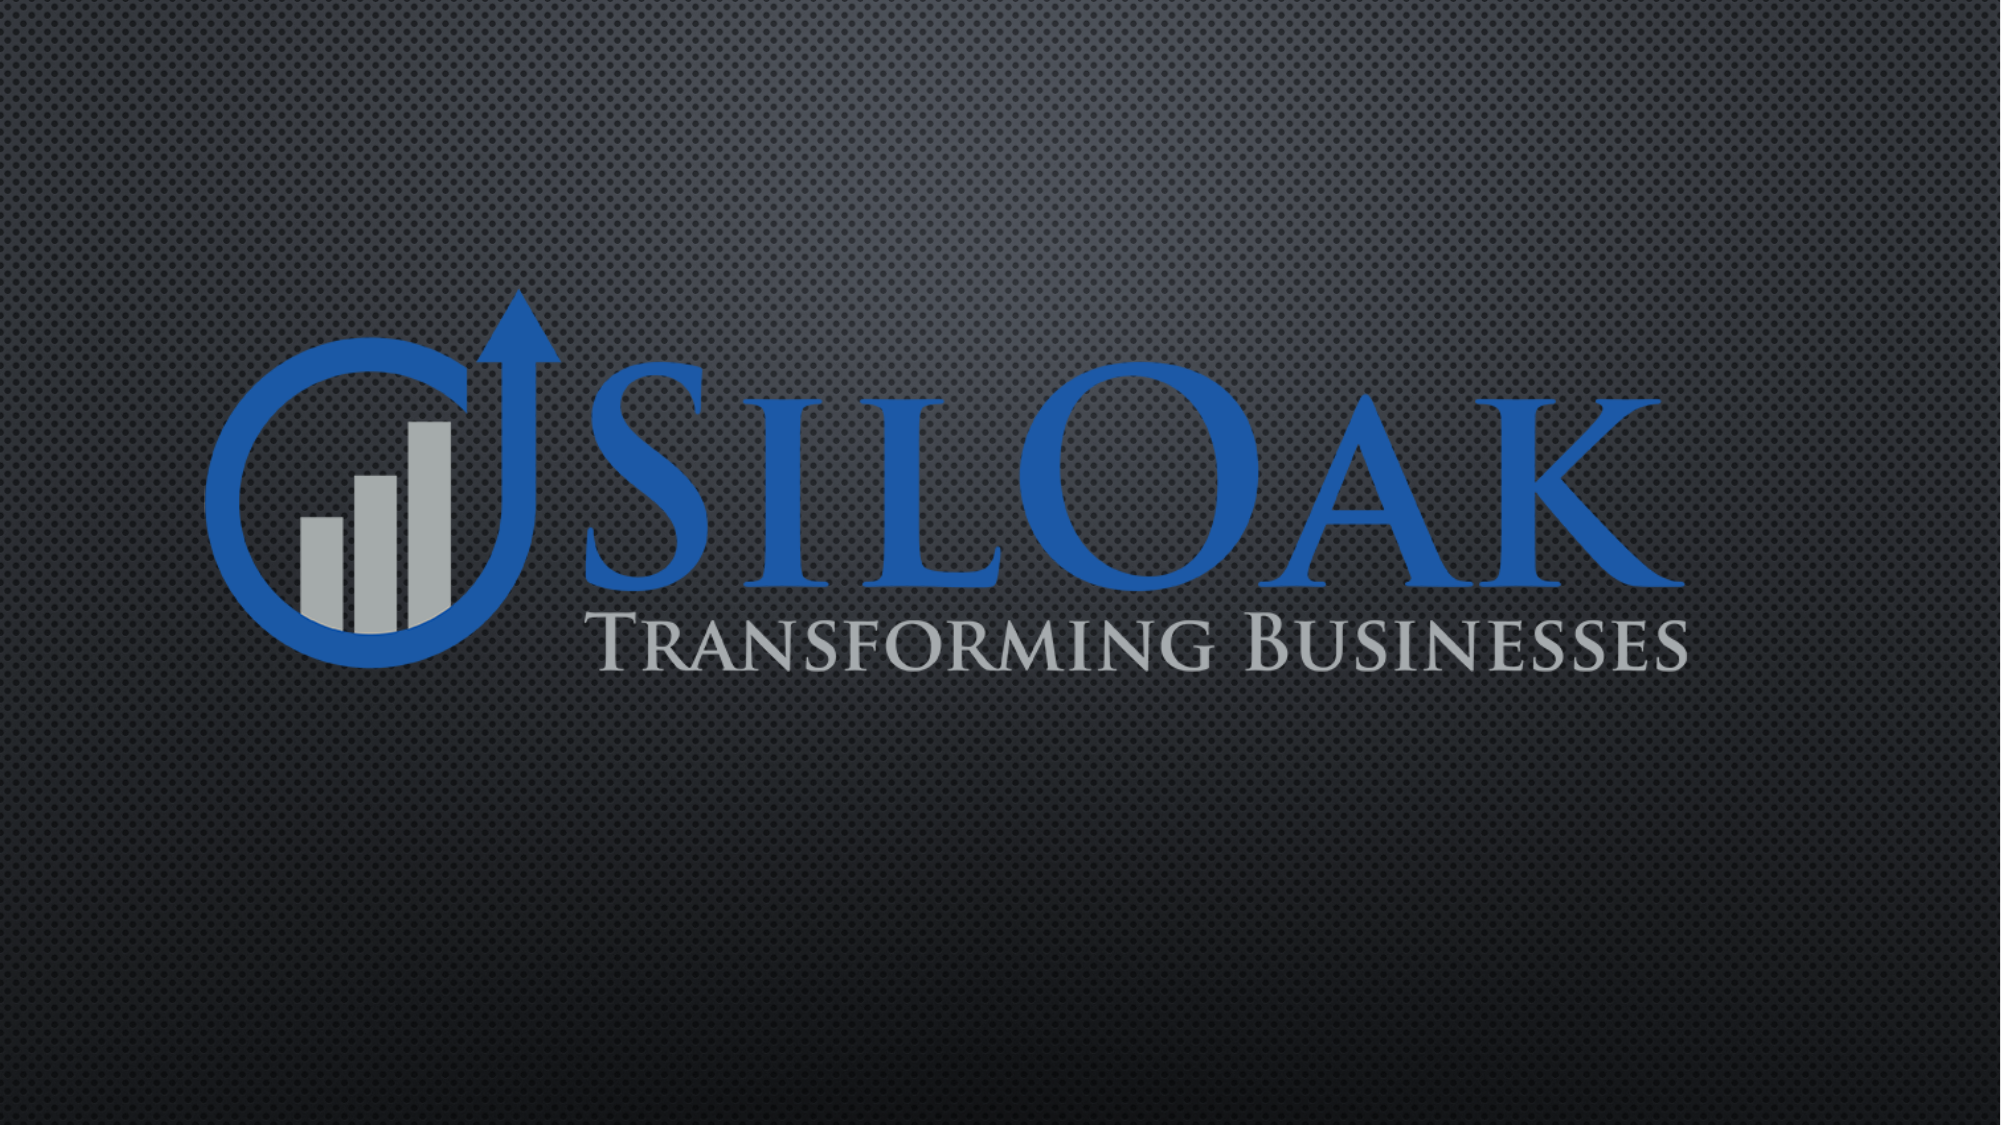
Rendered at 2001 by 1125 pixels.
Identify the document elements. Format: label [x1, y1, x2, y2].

picture [152, 0, 1741, 1125]
